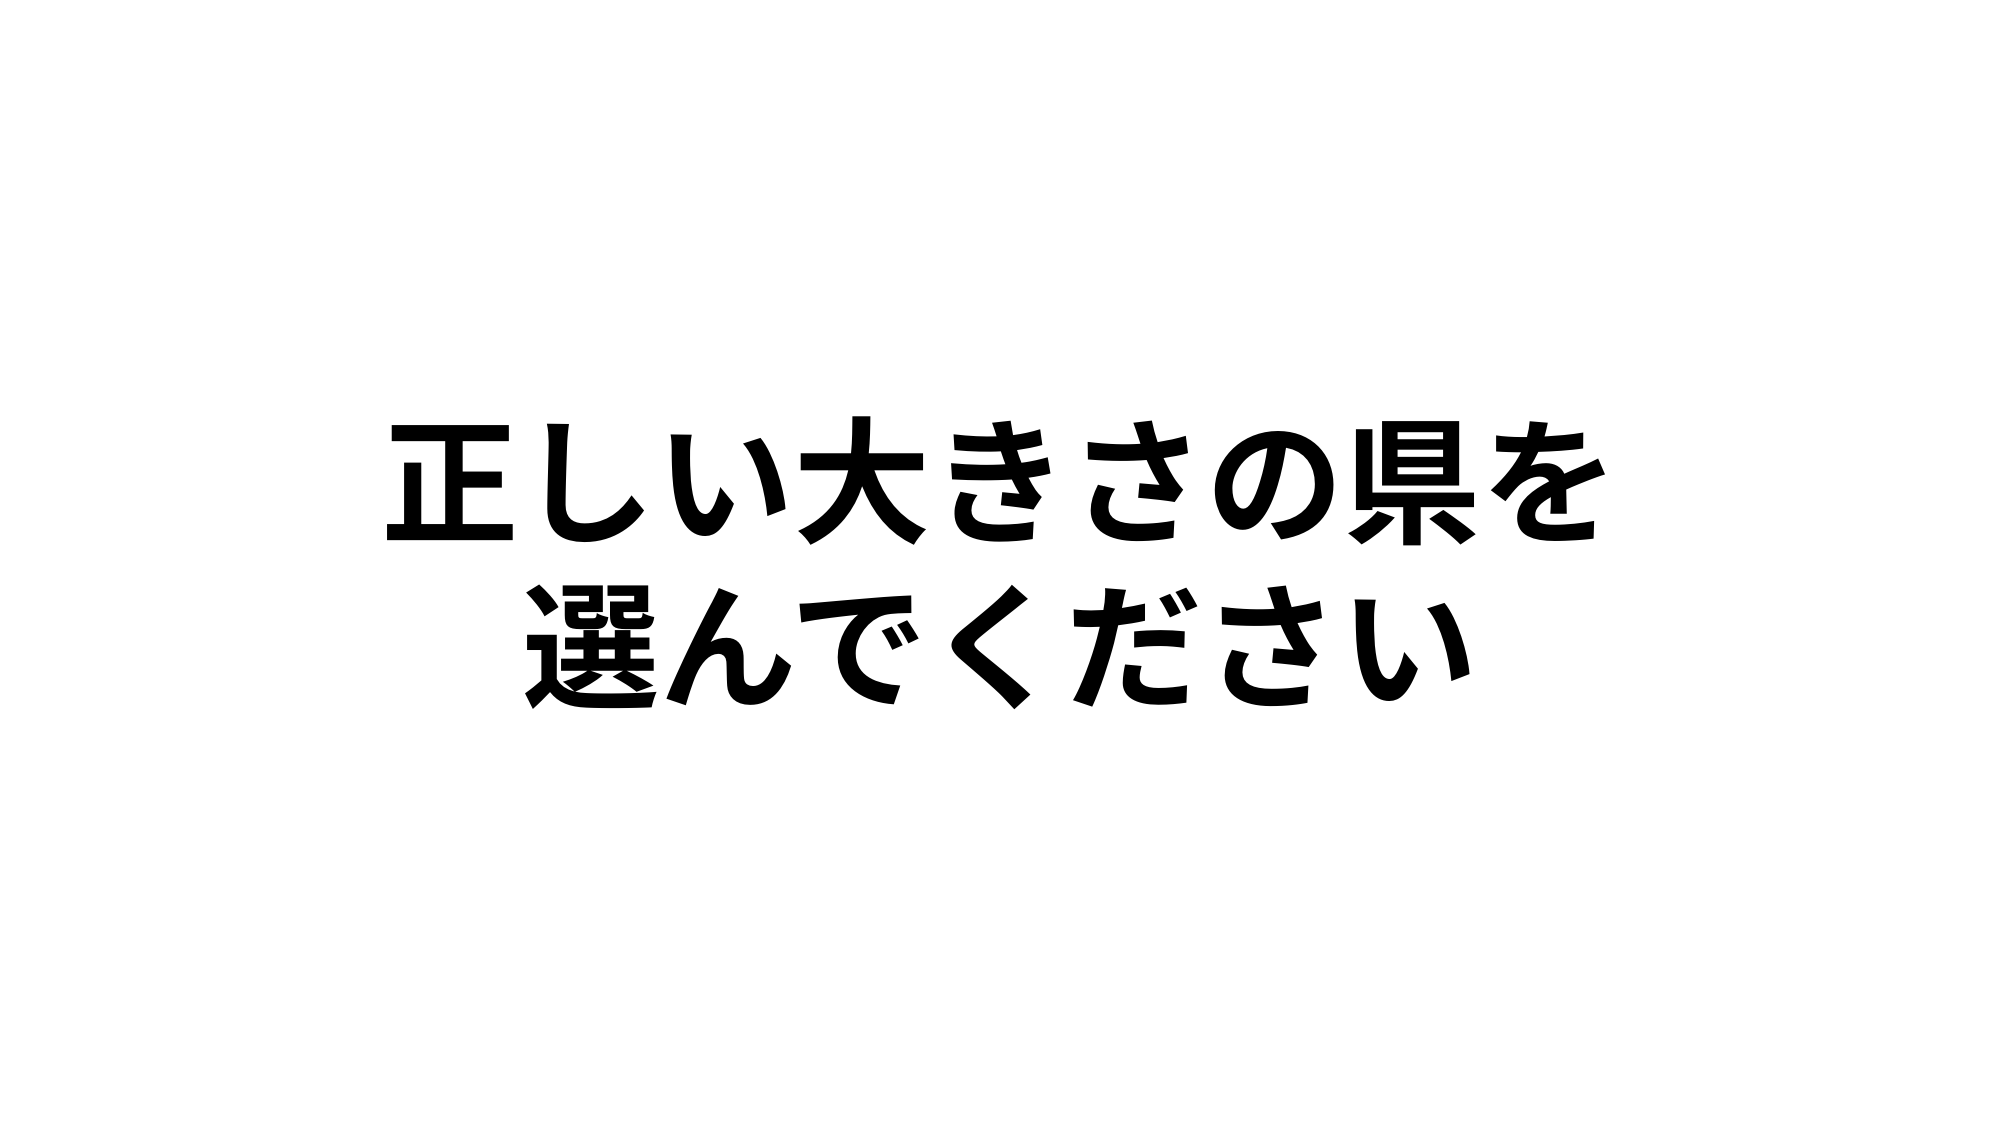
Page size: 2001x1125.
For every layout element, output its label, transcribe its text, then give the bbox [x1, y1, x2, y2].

text_box 正しい大きさの県を 選んでください [366, 388, 1634, 733]
